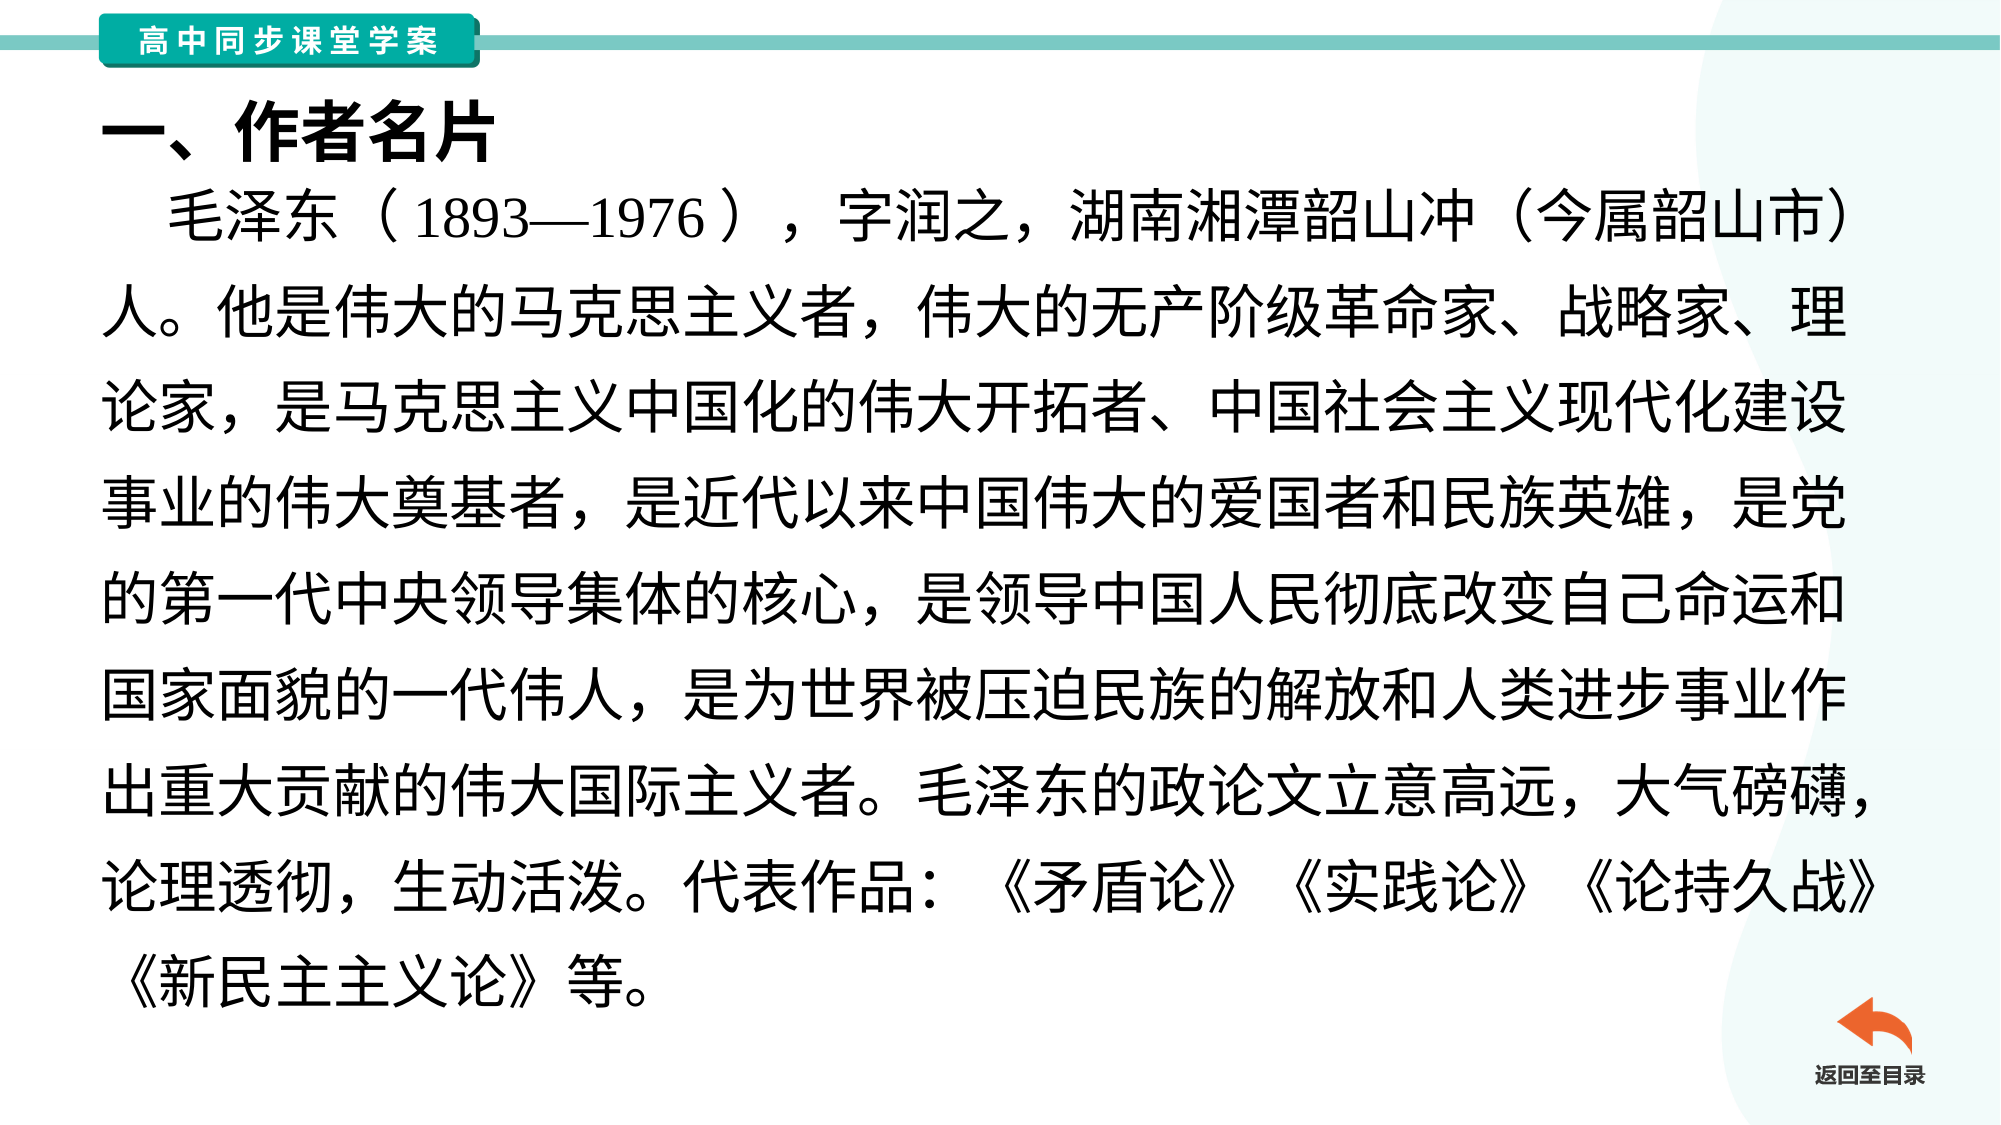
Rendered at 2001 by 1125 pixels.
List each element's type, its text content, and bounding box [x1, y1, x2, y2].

picture [0, 0, 2000, 1125]
text_box 一、作者名片 [100, 52, 1899, 153]
text_box 毛泽东（1893—1976），字润之，湖南湘潭韶山冲（今属韶山市） 人。他是伟大的马克思主义者，伟大的无产阶级革命家、战略家、理 论家，是马克思主义中国化的伟大开拓者、中国社会主义现代化建设 事业的伟大奠基者，是近代以来中国伟大的爱国者和民族英雄，是党 的第一代中央领导集体的核心，是领导中国人民彻底改变自己命运和 国家面貌的一代伟人，是为世界被压迫民族的解放和人类进步事业作 出重大贡献的伟大国际主义者。毛泽东的政论文立意高远，大气磅礴， 论理透彻，生动活泼。代表作品：《矛盾论》《实践论》《论持久战》 《新民主主义论》等。 [100, 153, 1899, 1003]
